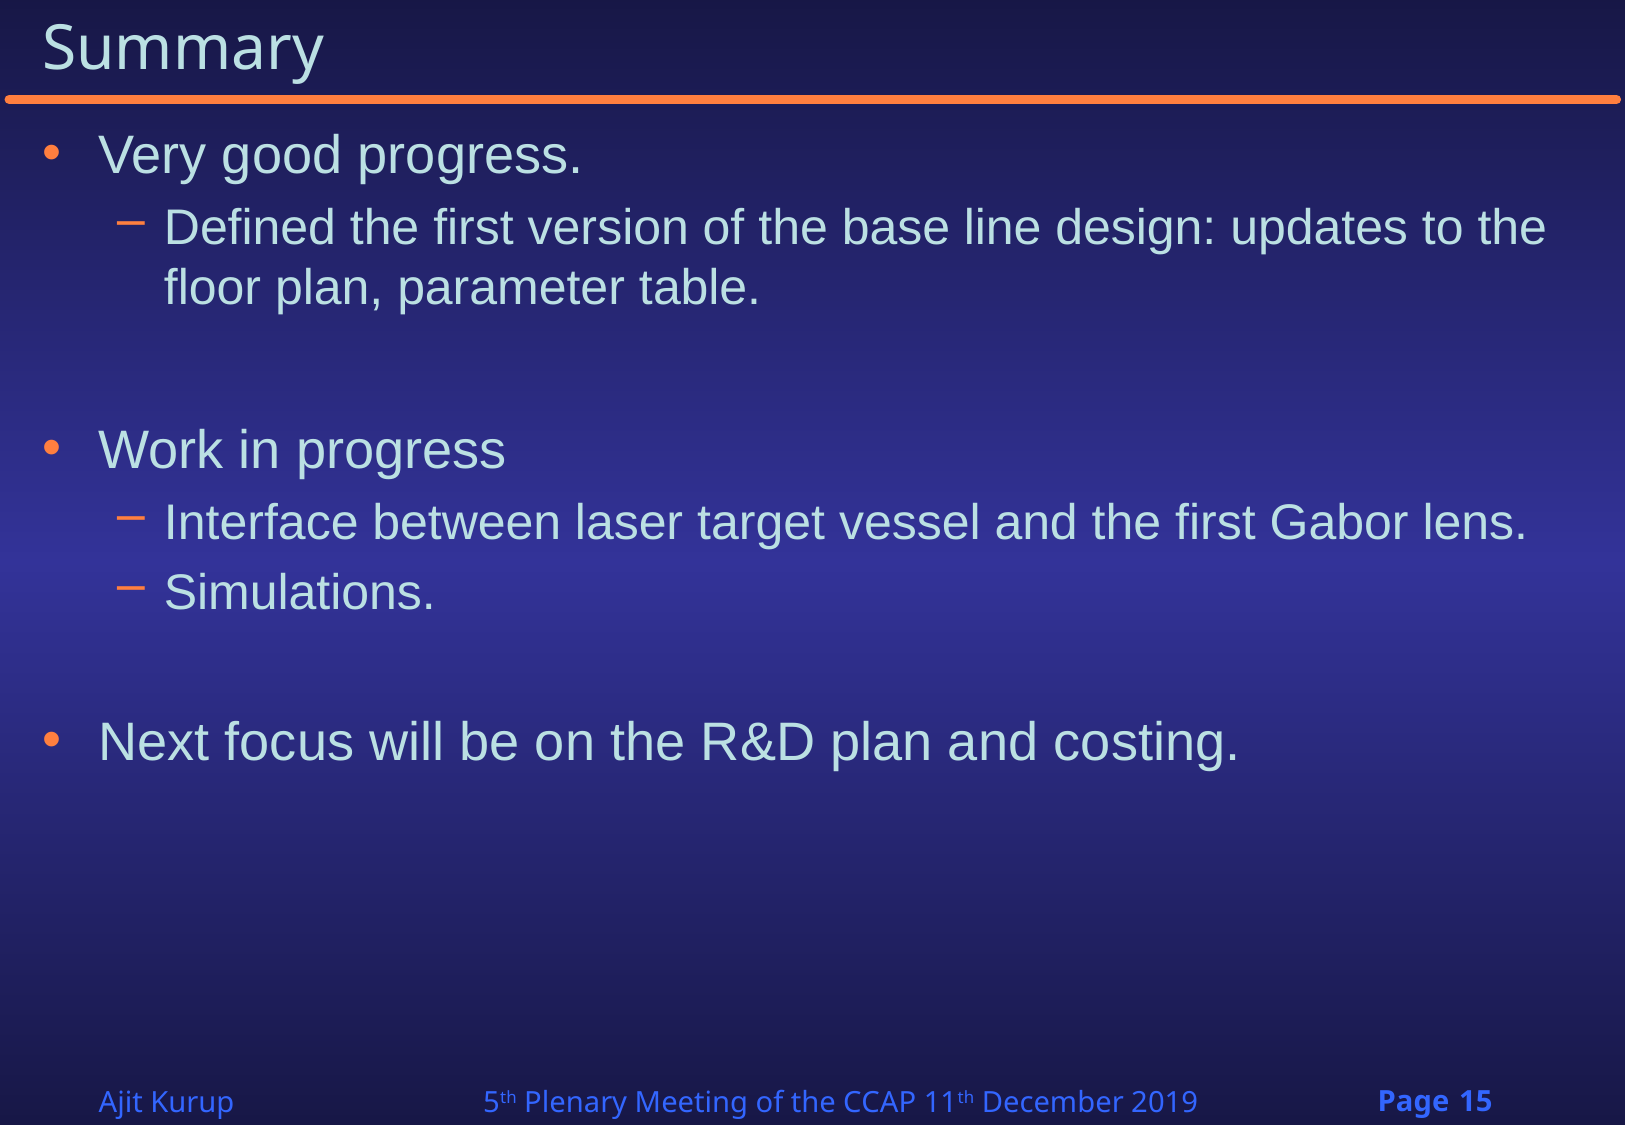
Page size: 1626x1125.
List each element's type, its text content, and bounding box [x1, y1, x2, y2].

list Very good progress. Defined the first version of the base line design: updates to the floor plan, parameter table. Work in progress Interface between laser target vessel and the first Gabor lens. Simulations. Next focus will be on the R&D plan and costing. [25, 110, 1608, 1074]
title Summary [27, 0, 1490, 90]
